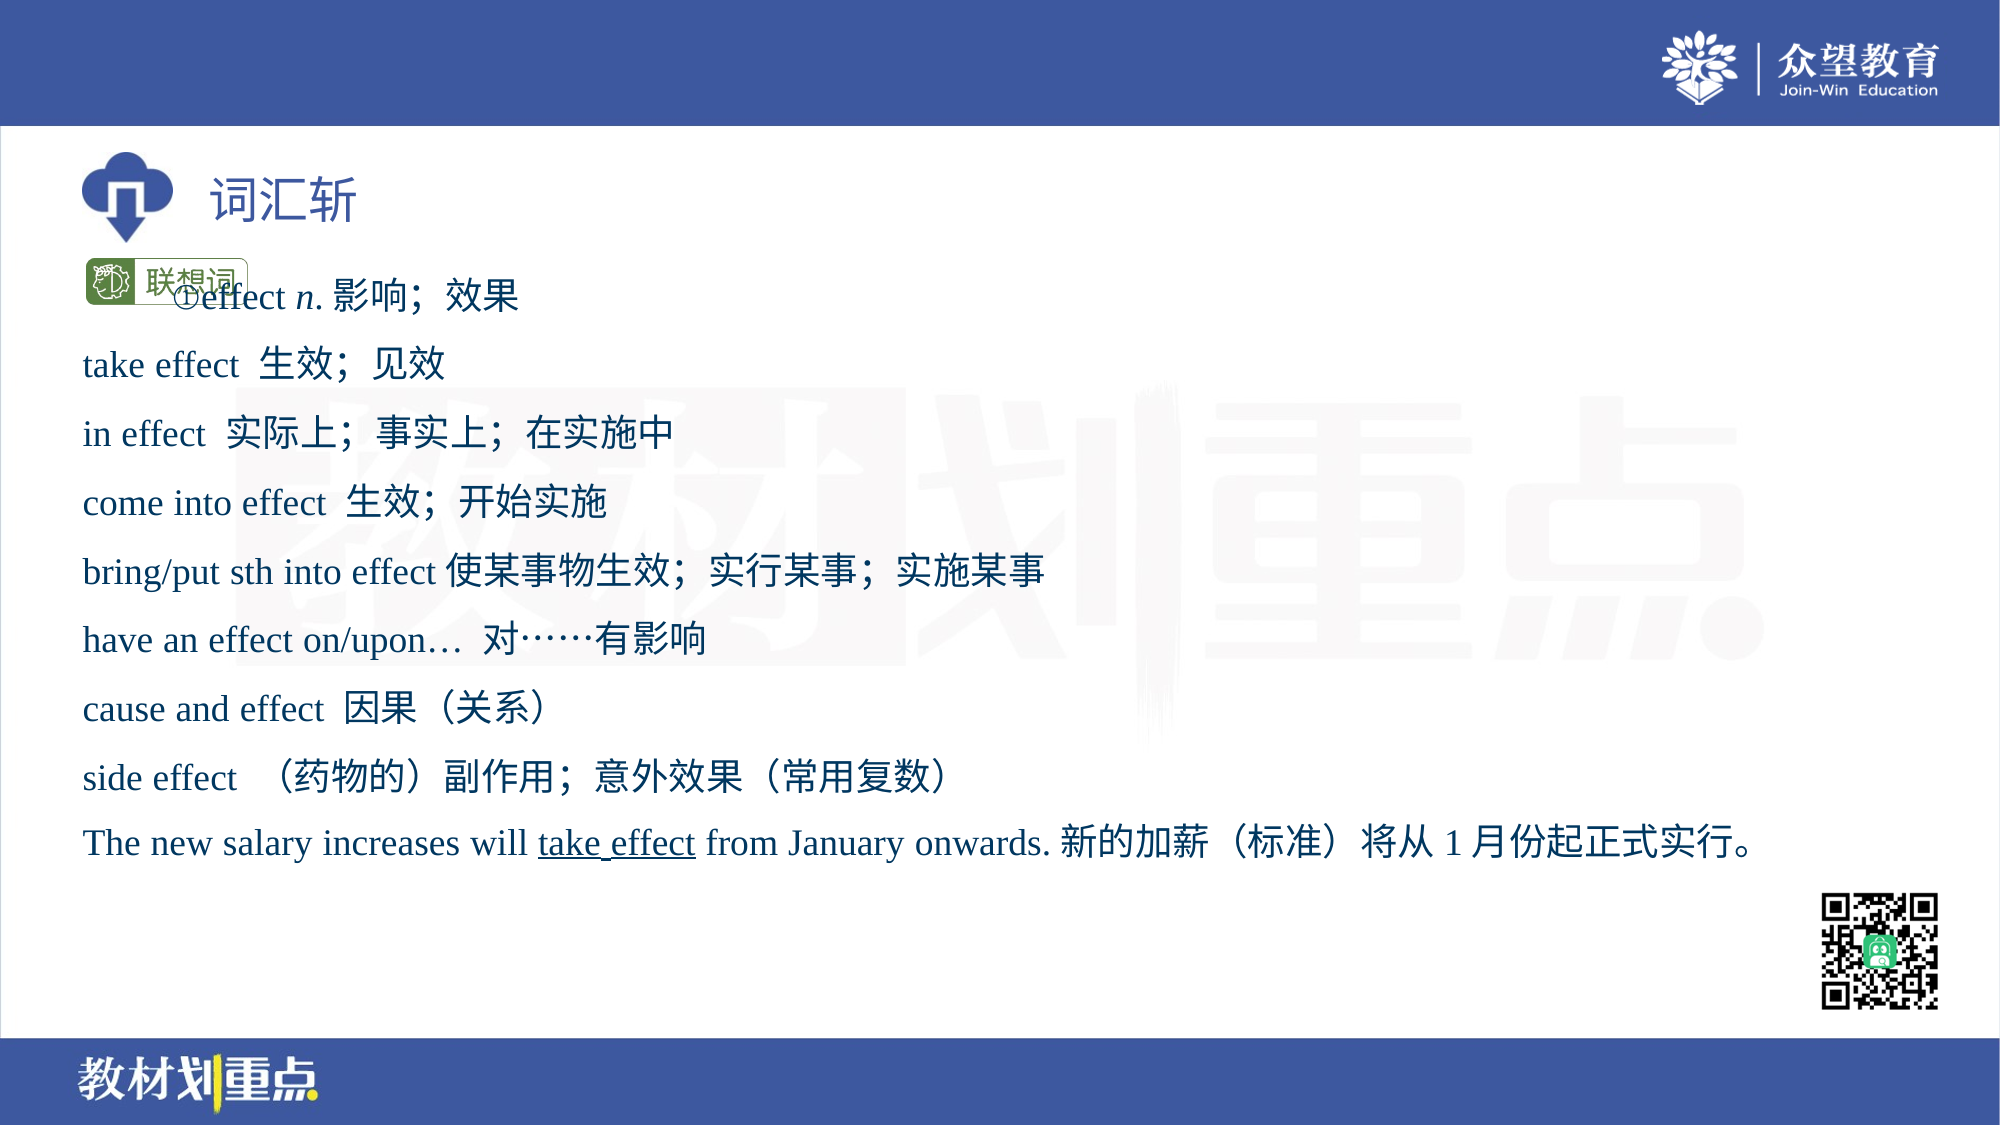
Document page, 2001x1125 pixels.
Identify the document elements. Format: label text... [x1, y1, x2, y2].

text_box ①effect n.影响；效果 take effect 生效；见效 in effect 实际上；事实上；在实施中 come into effect 生效；开始实施 bring/put sth into effect使某事物生效；实行某事；实施某事 have an effect on/upon… 对……有影响 cause and effect 因果（关系） side effect （药物的）副作用；意外效果（常用复数） The new salary increases will take effect from January onwards.新的加薪（标准）将从1月份起正式实行。 [82, 248, 1817, 856]
picture [0, 0, 2000, 1125]
